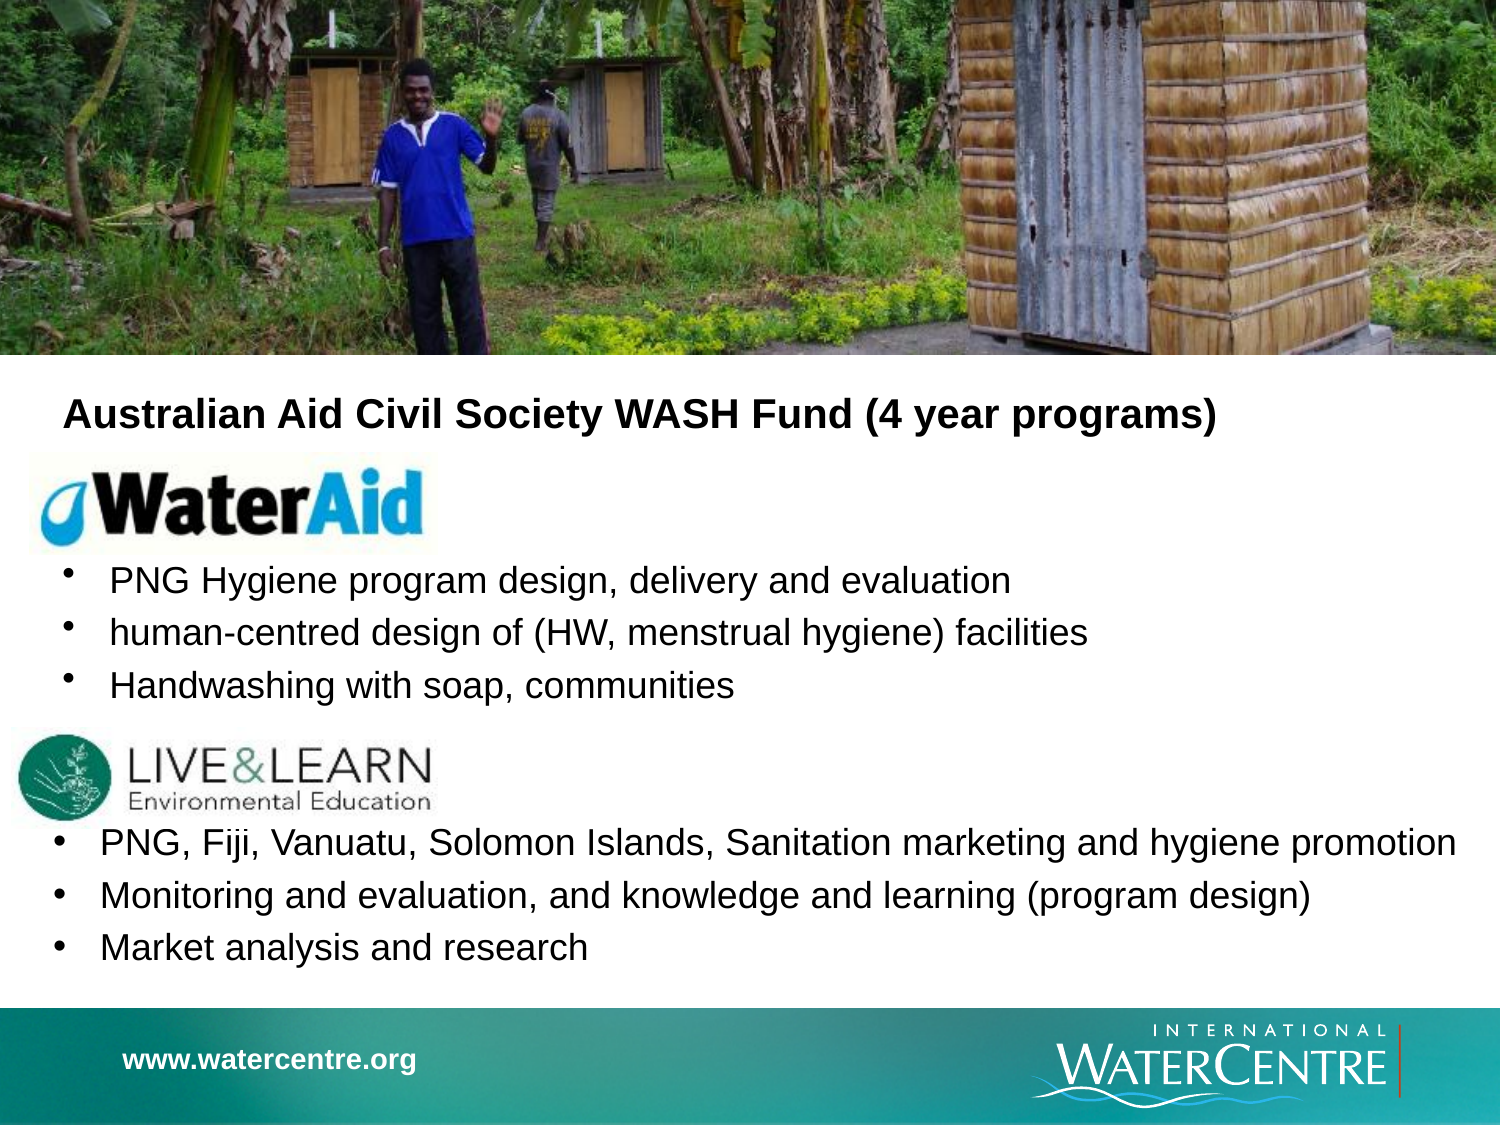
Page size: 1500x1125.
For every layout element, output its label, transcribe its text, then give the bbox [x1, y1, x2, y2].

picture [0, 1008, 1500, 1125]
picture [29, 452, 438, 556]
picture [0, 0, 1496, 355]
list Australian Aid Civil Society WASH Fund (4 year programs) Wateraid: PNG Hygiene program design, delivery and evaluation human-centred design of (HW, menstrual hygiene) facilities Handwashing with soap, communities Live and Learn: PNG, Fiji, Vanuatu, Solomon Islands, Sanitation marketing and hygiene promotion Monitoring and evaluation, and knowledge and learning (program design) Market analysis and research [53, 387, 1471, 943]
picture [11, 727, 438, 829]
footer www.watercentre.org [122, 1039, 598, 1095]
